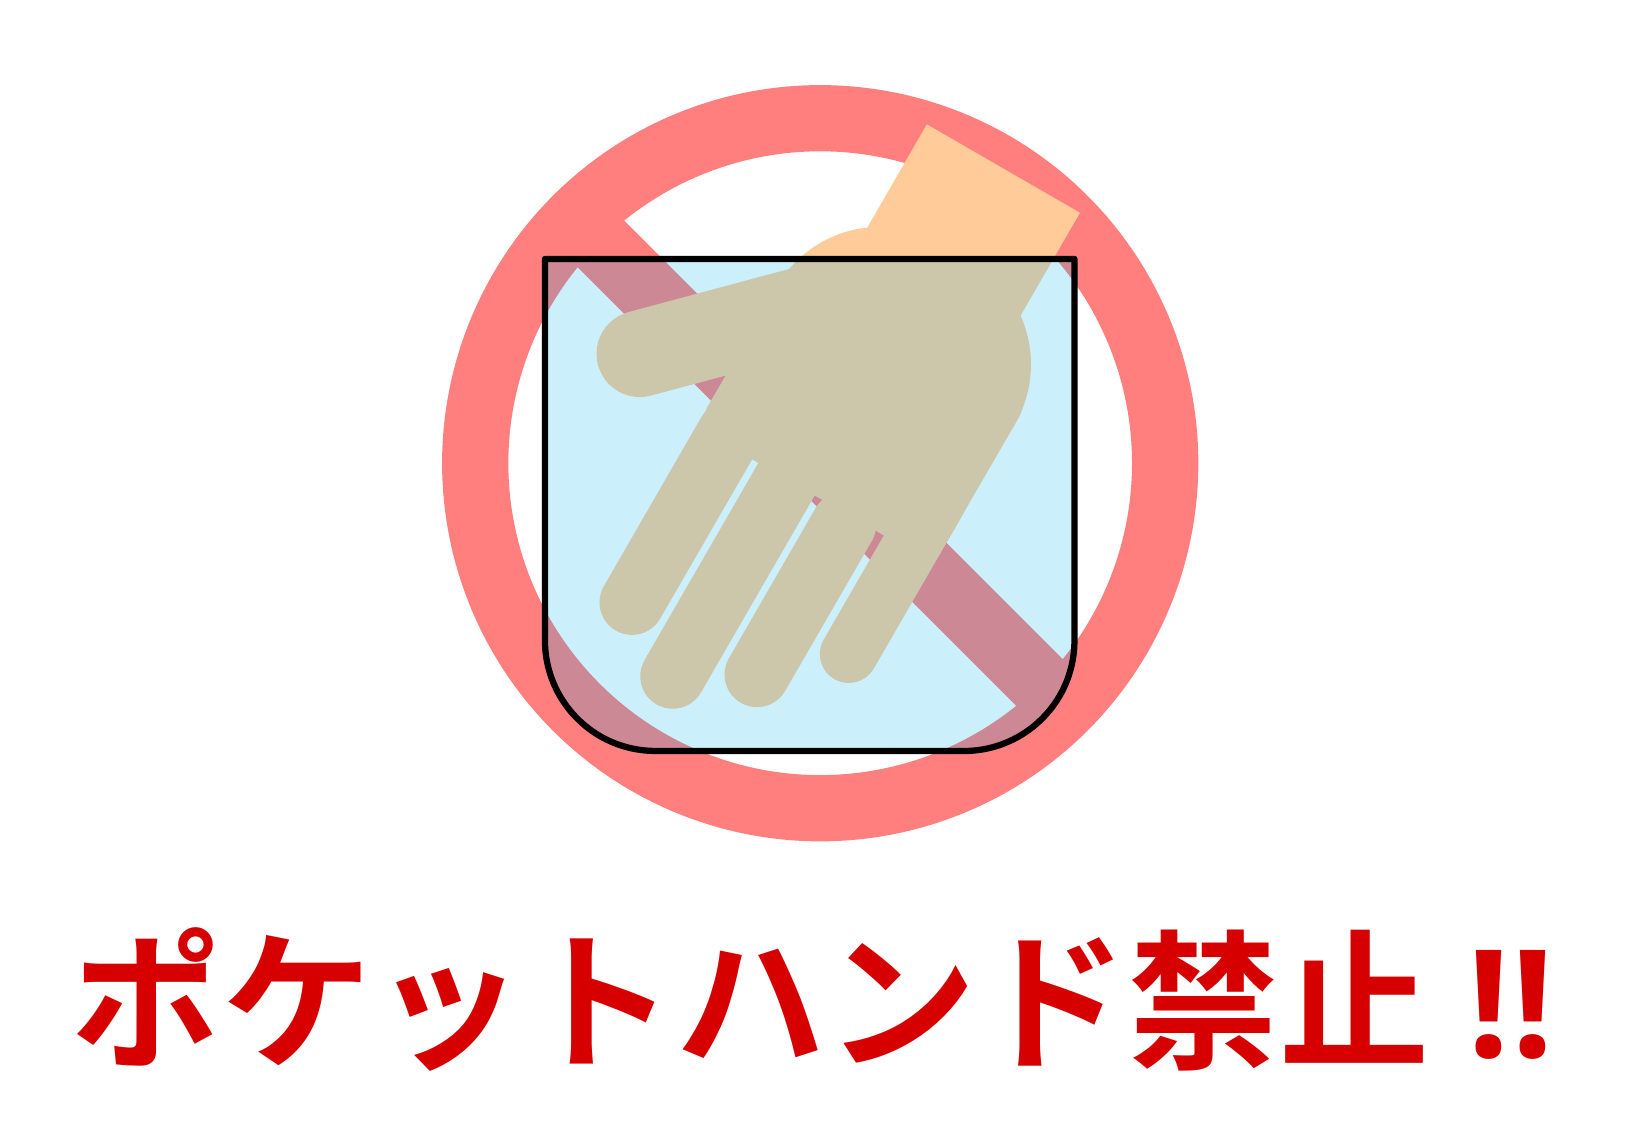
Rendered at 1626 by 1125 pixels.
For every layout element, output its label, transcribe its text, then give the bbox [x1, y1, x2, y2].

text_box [441, 84, 1199, 842]
text_box ポケットハンド禁止!! [0, 900, 1625, 1096]
